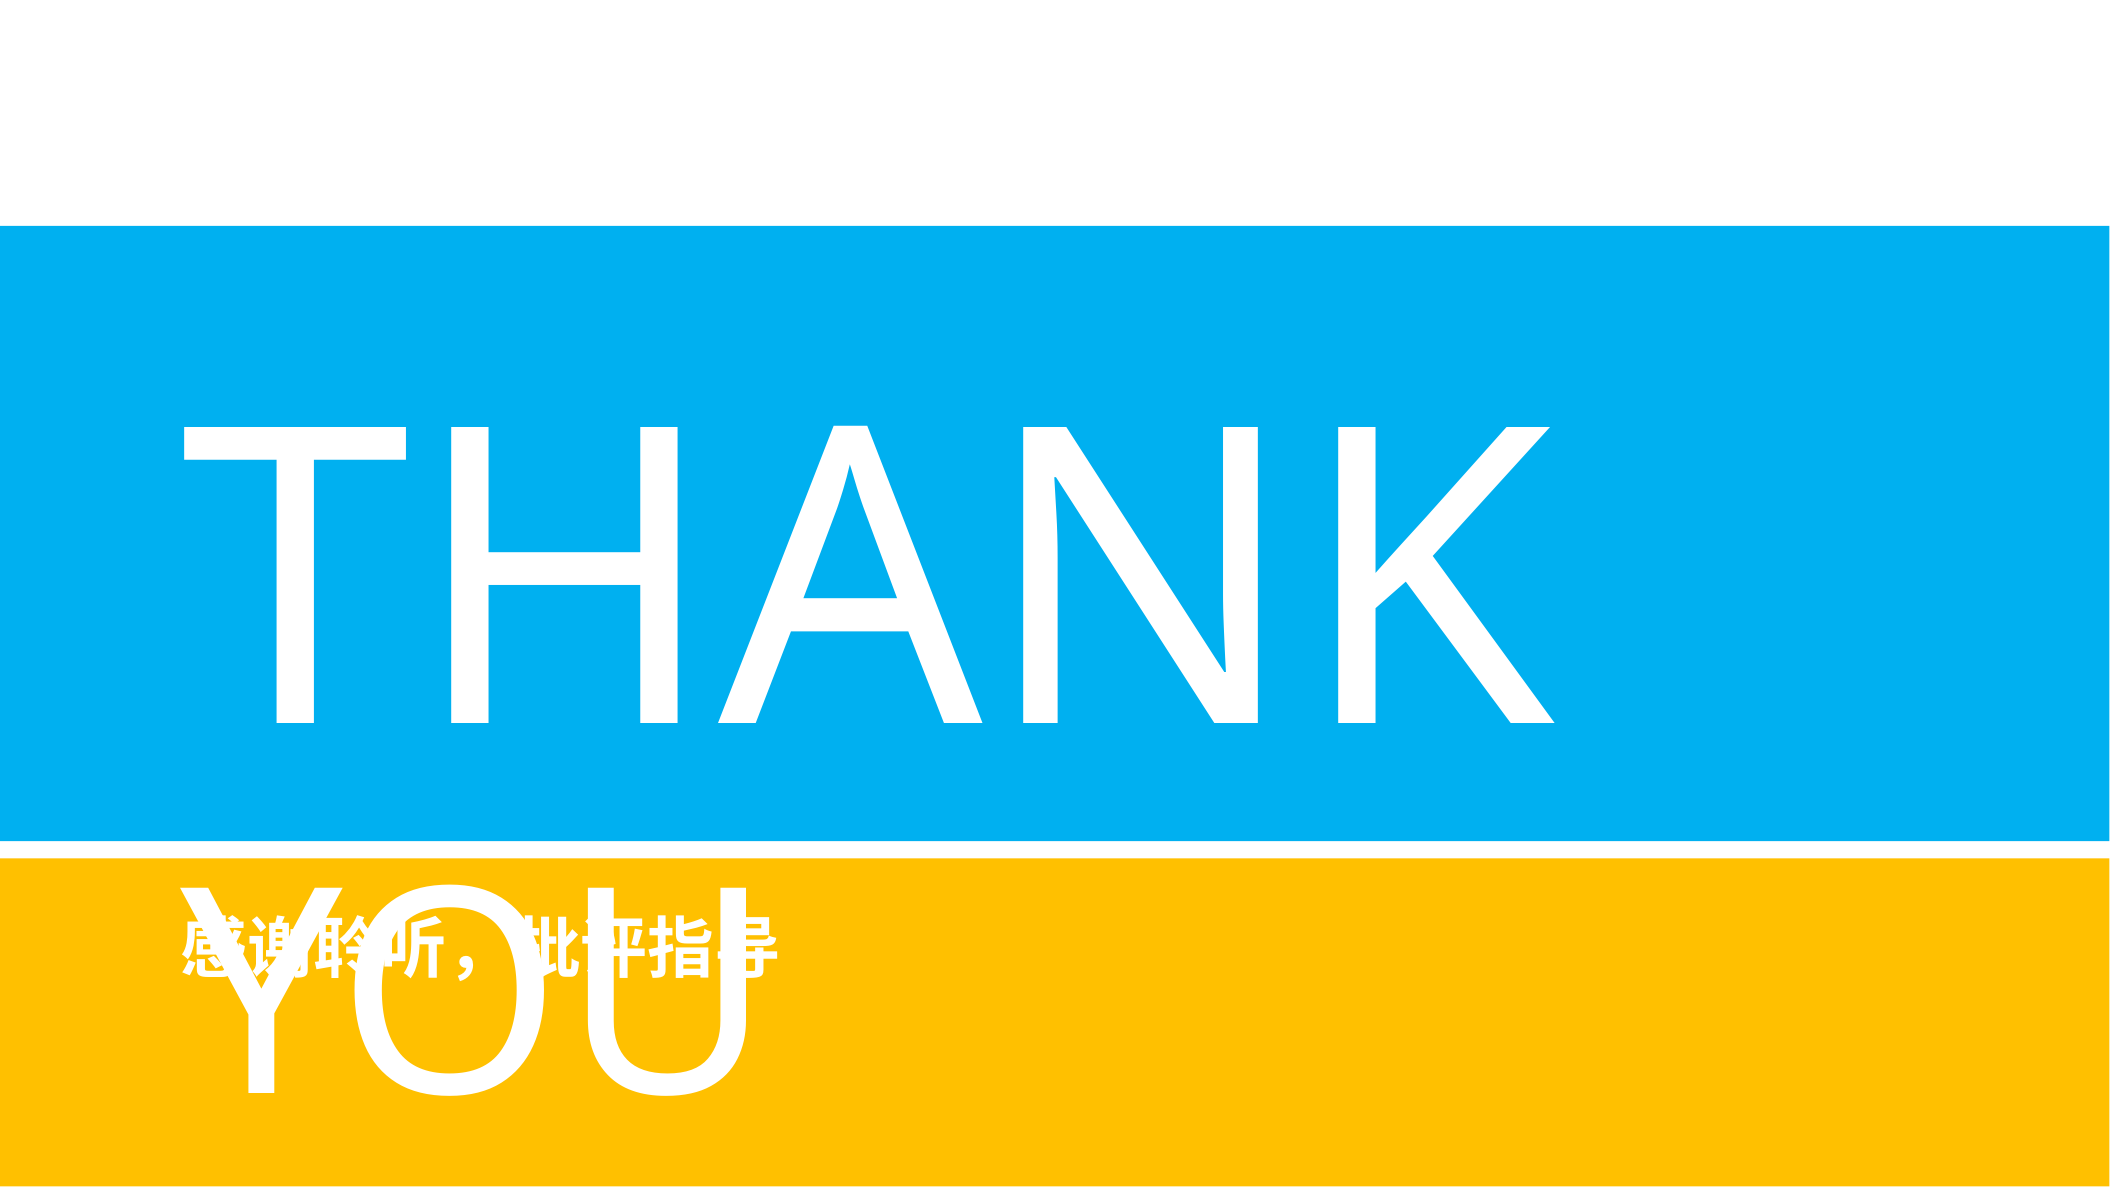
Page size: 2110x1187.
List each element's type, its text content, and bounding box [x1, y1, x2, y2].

text_box 感谢聆听，批评指导 [180, 905, 831, 986]
text_box THANK YOU [180, 309, 1776, 1152]
text_box [0, 225, 2110, 842]
text_box [0, 857, 2110, 1187]
